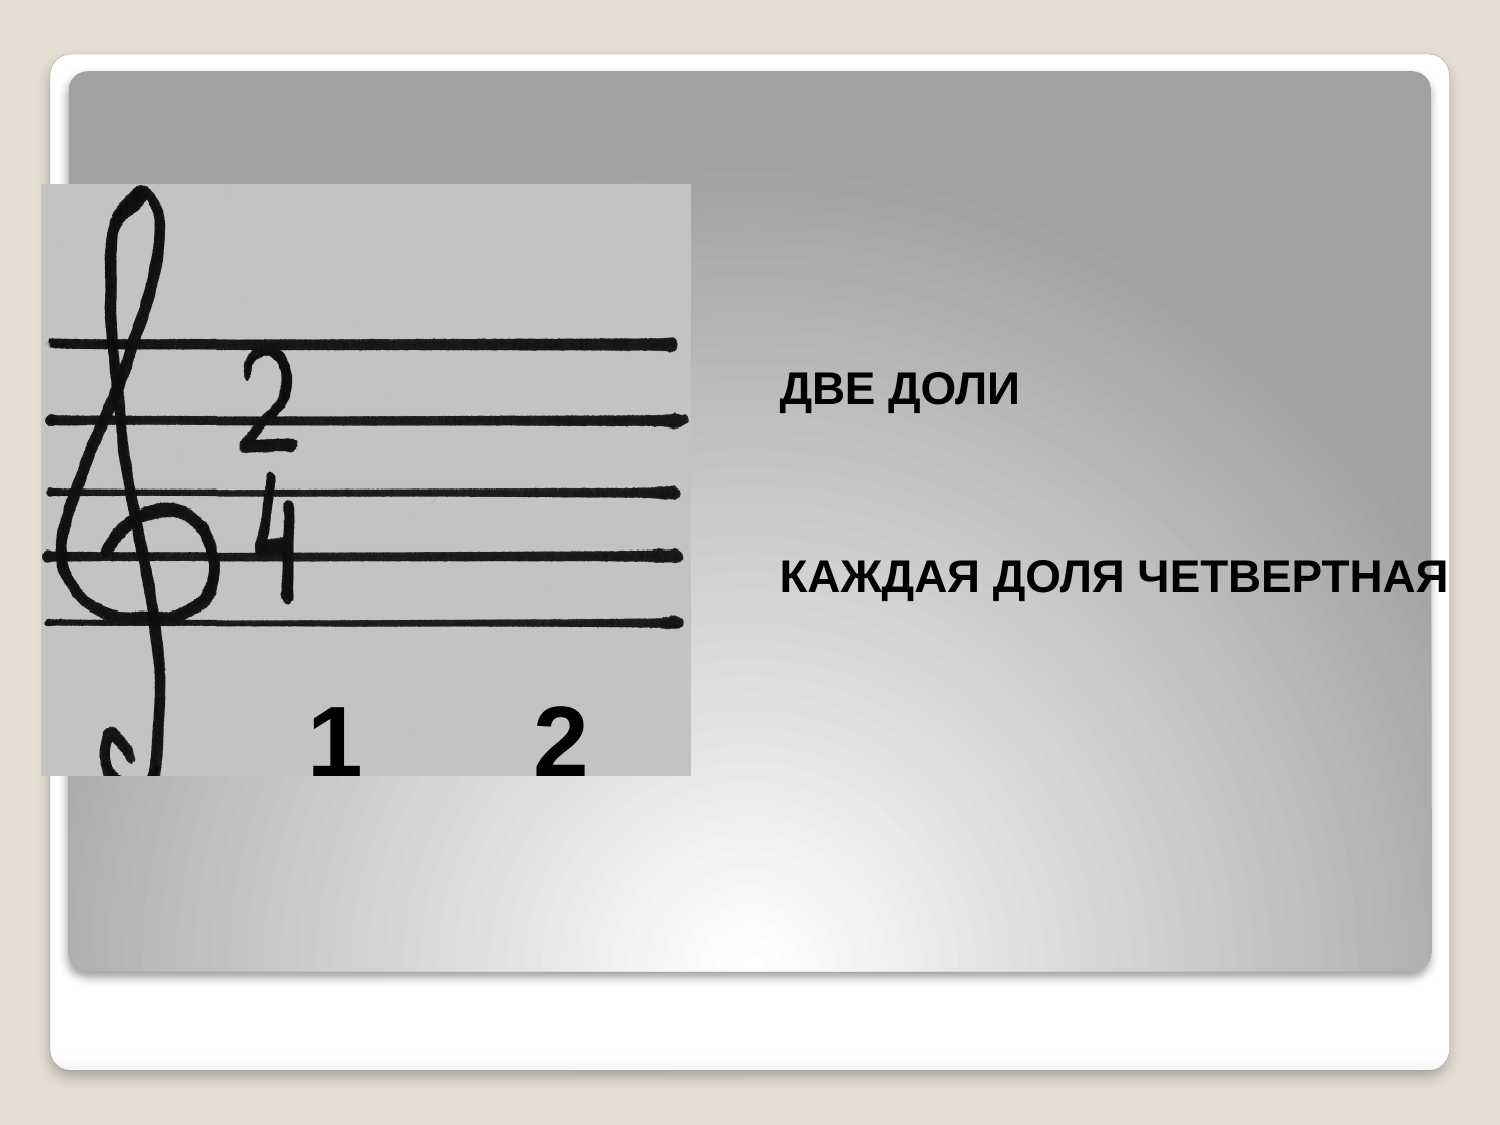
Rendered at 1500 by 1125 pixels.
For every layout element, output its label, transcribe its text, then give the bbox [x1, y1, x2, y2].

picture [41, 184, 692, 776]
text_box ДВЕ ДОЛИ КАЖДАЯ ДОЛЯ ЧЕТВЕРТНАЯ [697, 351, 1500, 690]
text_box 1 2 [218, 669, 774, 805]
